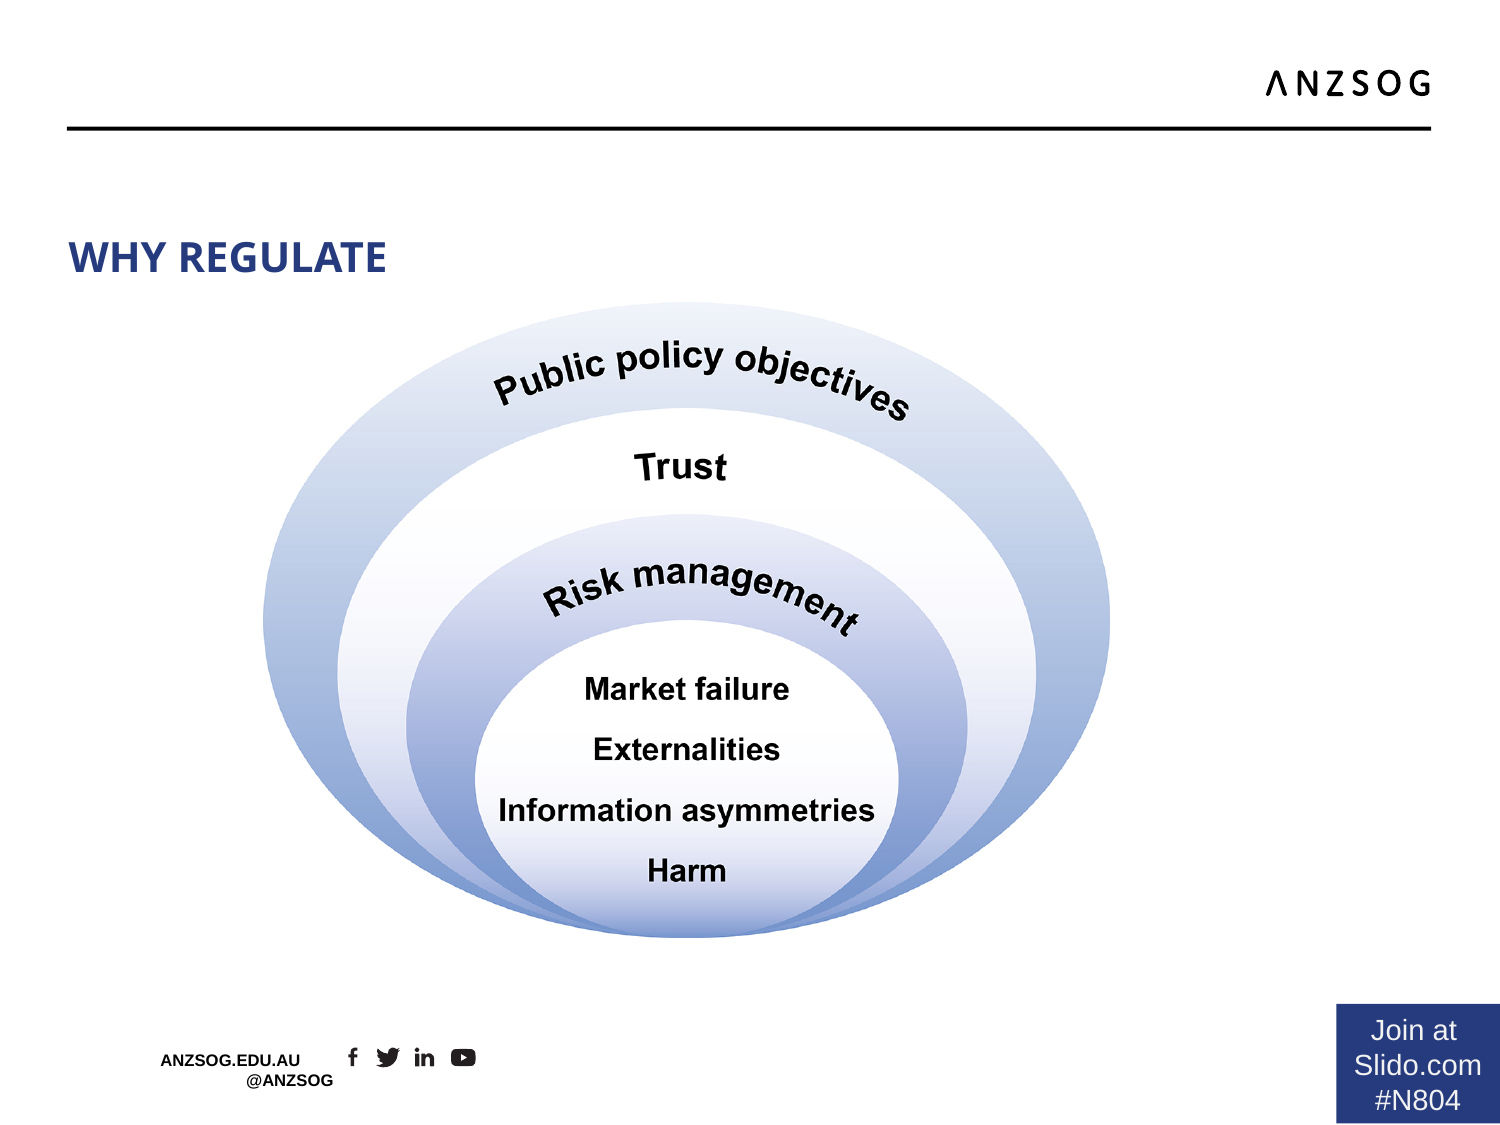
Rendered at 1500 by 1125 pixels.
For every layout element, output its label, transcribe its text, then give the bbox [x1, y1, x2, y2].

text_box Join at Slido.com #N804 [1336, 1003, 1500, 1124]
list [263, 302, 1110, 938]
title Why regulate [53, 138, 1430, 289]
